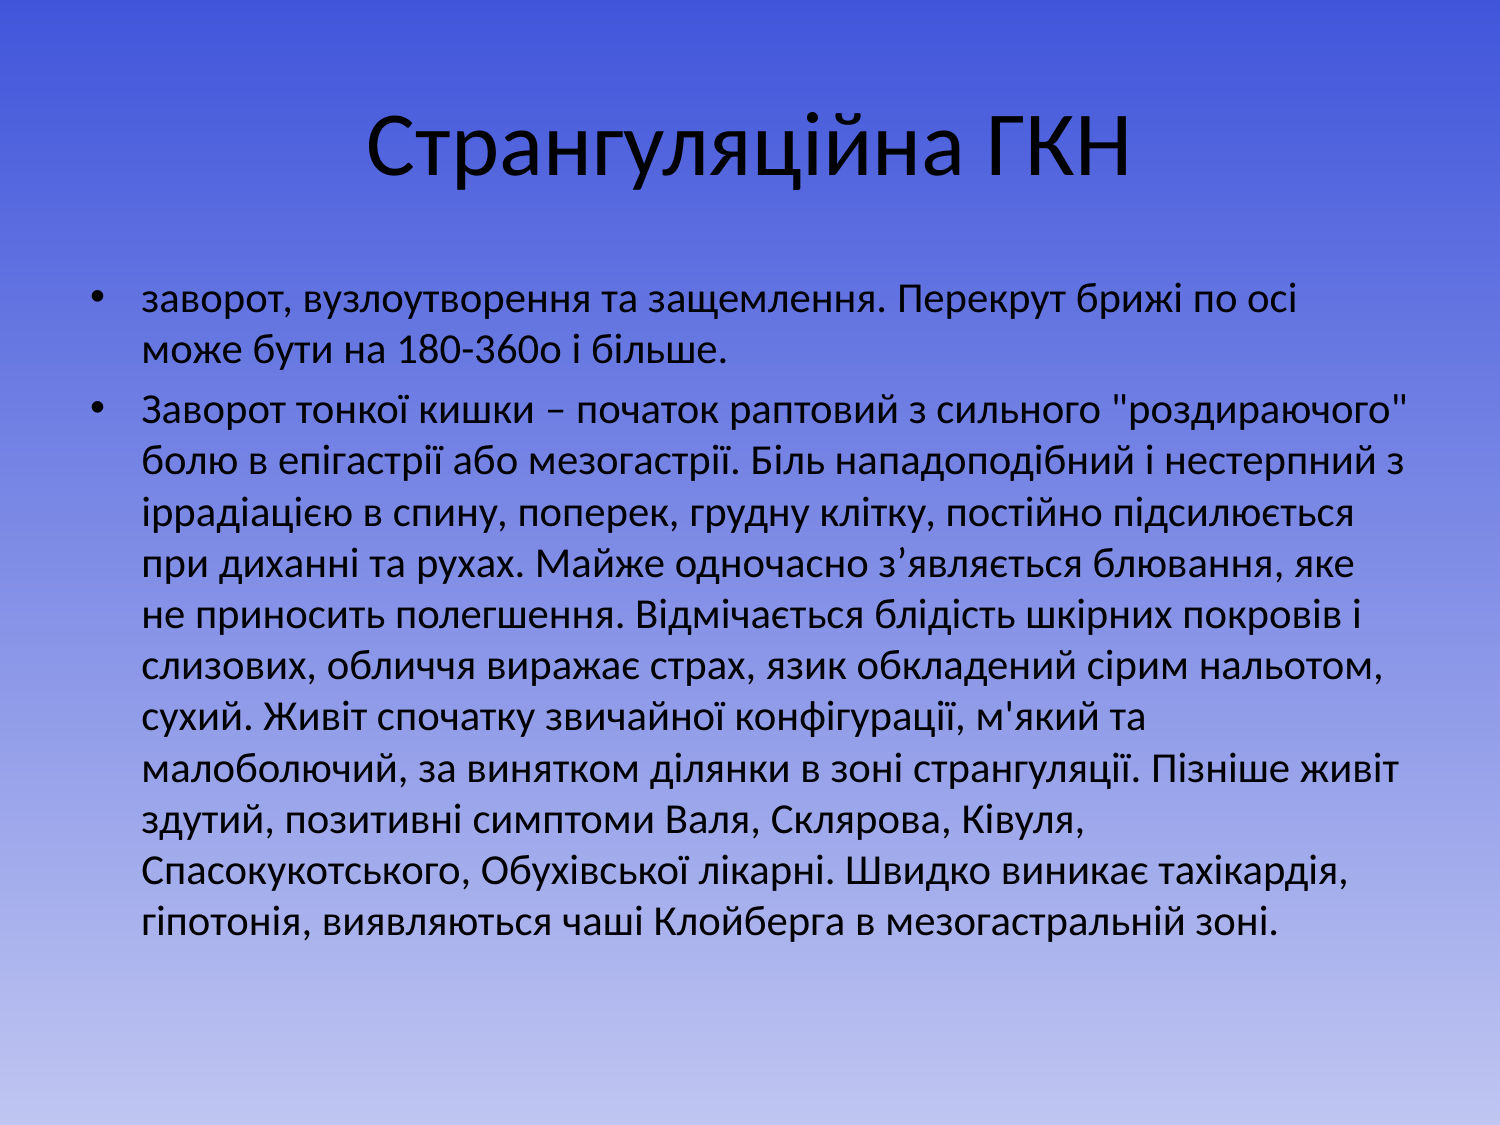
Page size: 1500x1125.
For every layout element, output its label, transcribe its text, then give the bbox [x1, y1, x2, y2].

title Странгуляційна ГКН [75, 45, 1425, 233]
list заворот, вузлоутворення та защемлення. Перекрут брижі по осі може бути на 180-360о і більше. Заворот тонкої кишки – початок раптовий з сильного "роздираючого" болю в епігастрії або мезогастрії. Біль нападоподібний і нестерпний з іррадіацією в спину, поперек, грудну клітку, постійно підсилюється при диханні та рухах. Майже одночасно з’являється блювання, яке не приносить полегшення. Відмічається блідість шкірних покровів і слизових, обличчя виражає страх, язик обкладений сірим нальотом, сухий. Живіт спочатку звичайної конфігурації, м'який та малоболючий, за винятком ділянки в зоні странгуляції. Пізніше живіт здутий, позитивні симптоми Валя, Склярова, Ківуля, Спасокукотського, Обухівської лікарні. Швидко виникає тахікардія, гіпотонія, виявляються чаші Клойберга в мезогастральній зоні. [75, 262, 1425, 1005]
